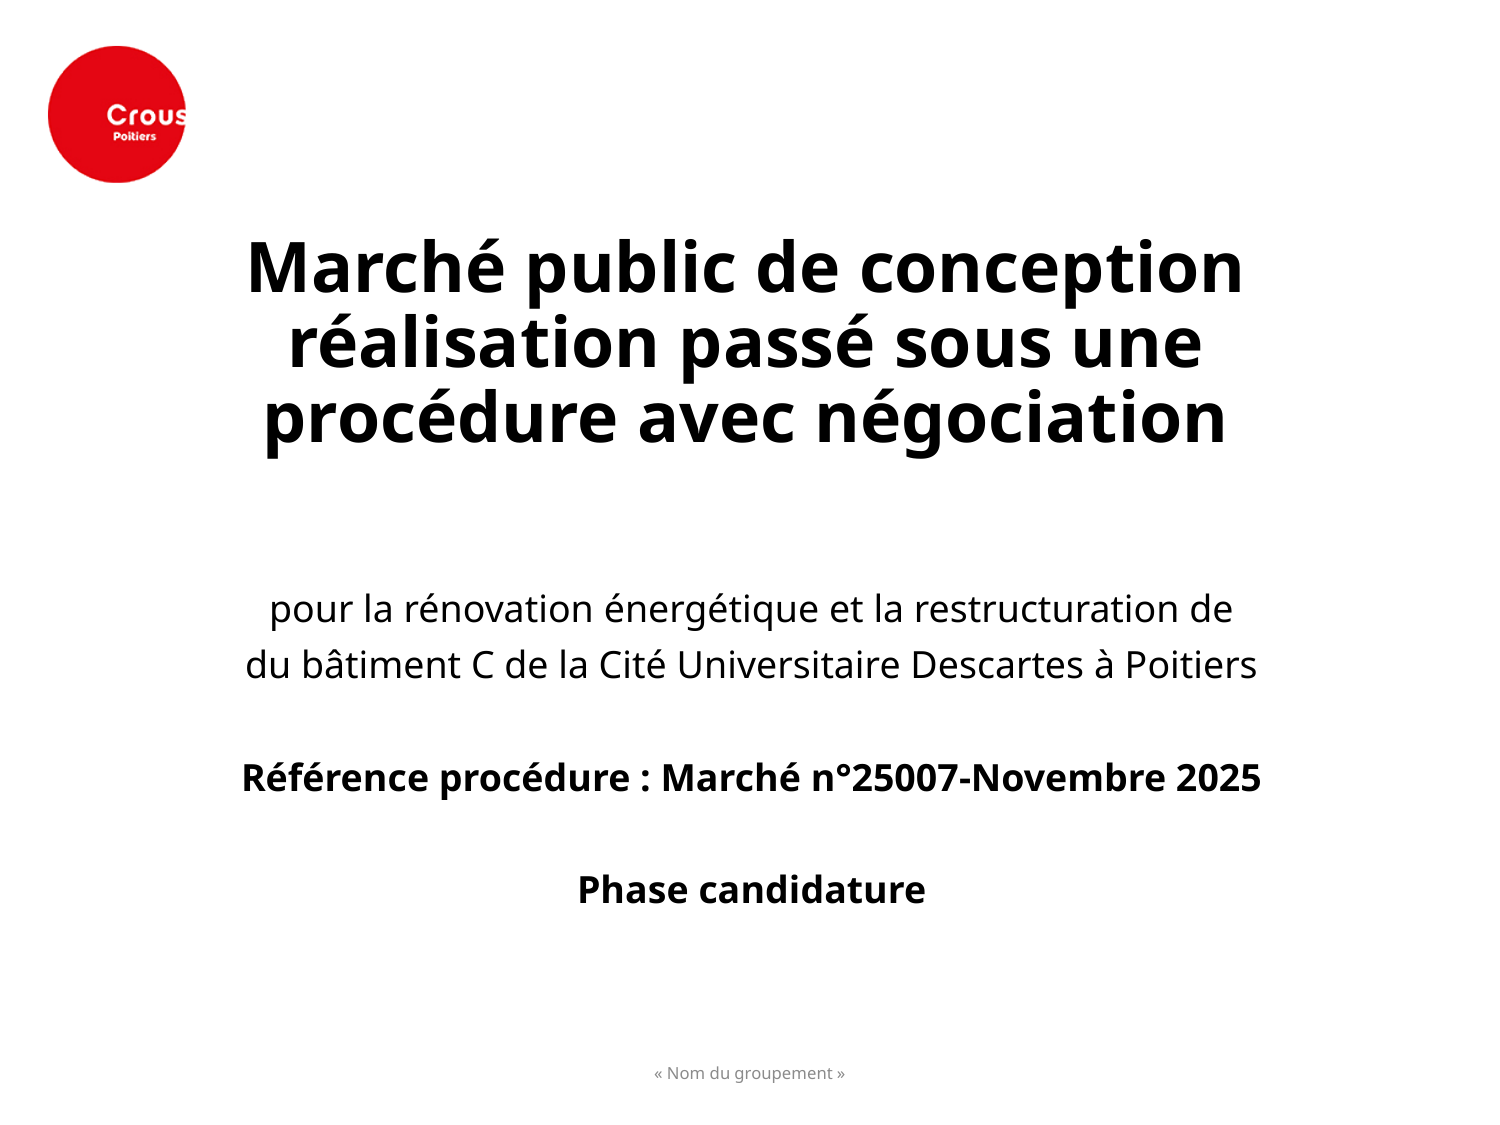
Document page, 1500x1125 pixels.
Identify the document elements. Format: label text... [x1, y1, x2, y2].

subtitle pour la rénovation énergétique et la restructuration de du bâtiment C de la Cité Universitaire Descartes à Poitiers Référence procédure : Marché n°25007-Novembre 2025 Phase candidature [37, 582, 1467, 986]
title Marché public de conception réalisation passé sous une procédure avec négociation [108, 224, 1384, 466]
picture [32, 30, 202, 199]
footer « Nom du groupement » [496, 1042, 1004, 1103]
